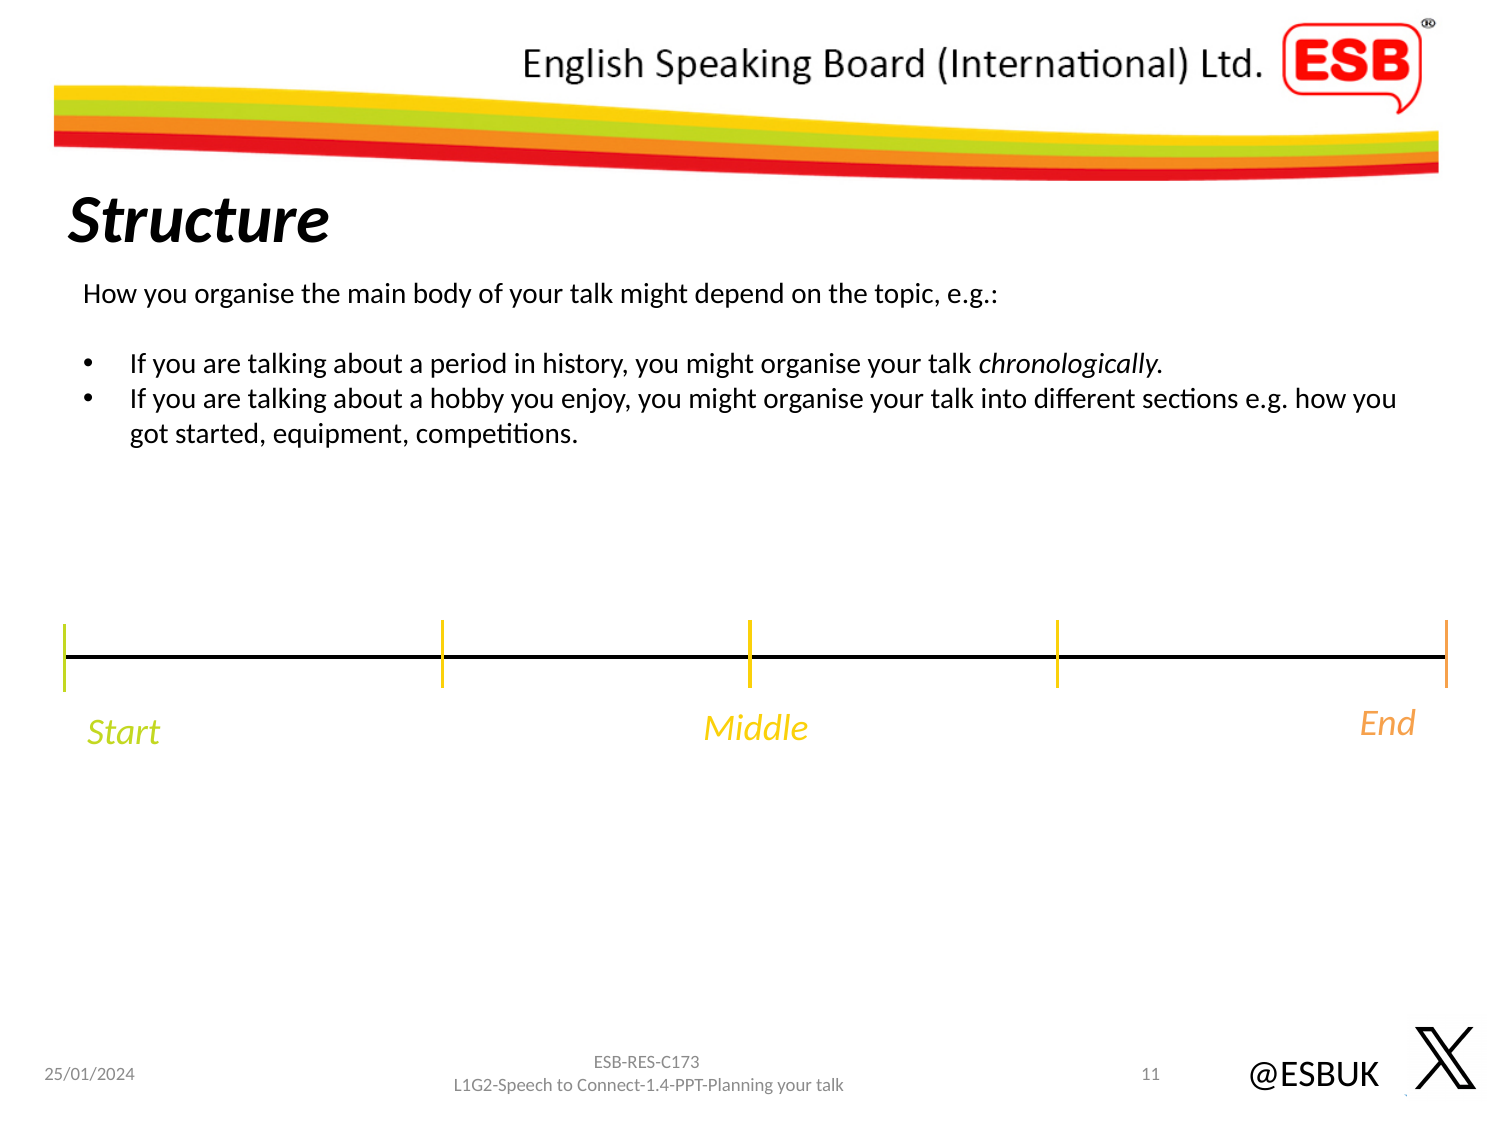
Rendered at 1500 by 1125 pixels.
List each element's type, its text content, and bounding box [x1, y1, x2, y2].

title Structure [53, 160, 1347, 279]
footer ESB-RES-C173 L1G2-Speech to Connect-1.4-PPT-Planning your talk [395, 1042, 902, 1103]
picture [0, 0, 1500, 189]
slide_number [29, 1042, 367, 1103]
picture [1404, 1014, 1487, 1102]
text_box How you organise the main body of your talk might depend on the topic, e.g.: If you are talking about a period in history, you might organise your talk chronologically. If you are talking about a hobby you enjoy, you might organise your talk into different sections e.g. how you got started, equipment, competitions. [68, 267, 1451, 492]
text_box Middle [661, 695, 851, 755]
slide_number 11 [930, 1042, 1176, 1103]
text_box Start [29, 699, 219, 759]
text_box End [1293, 690, 1483, 750]
